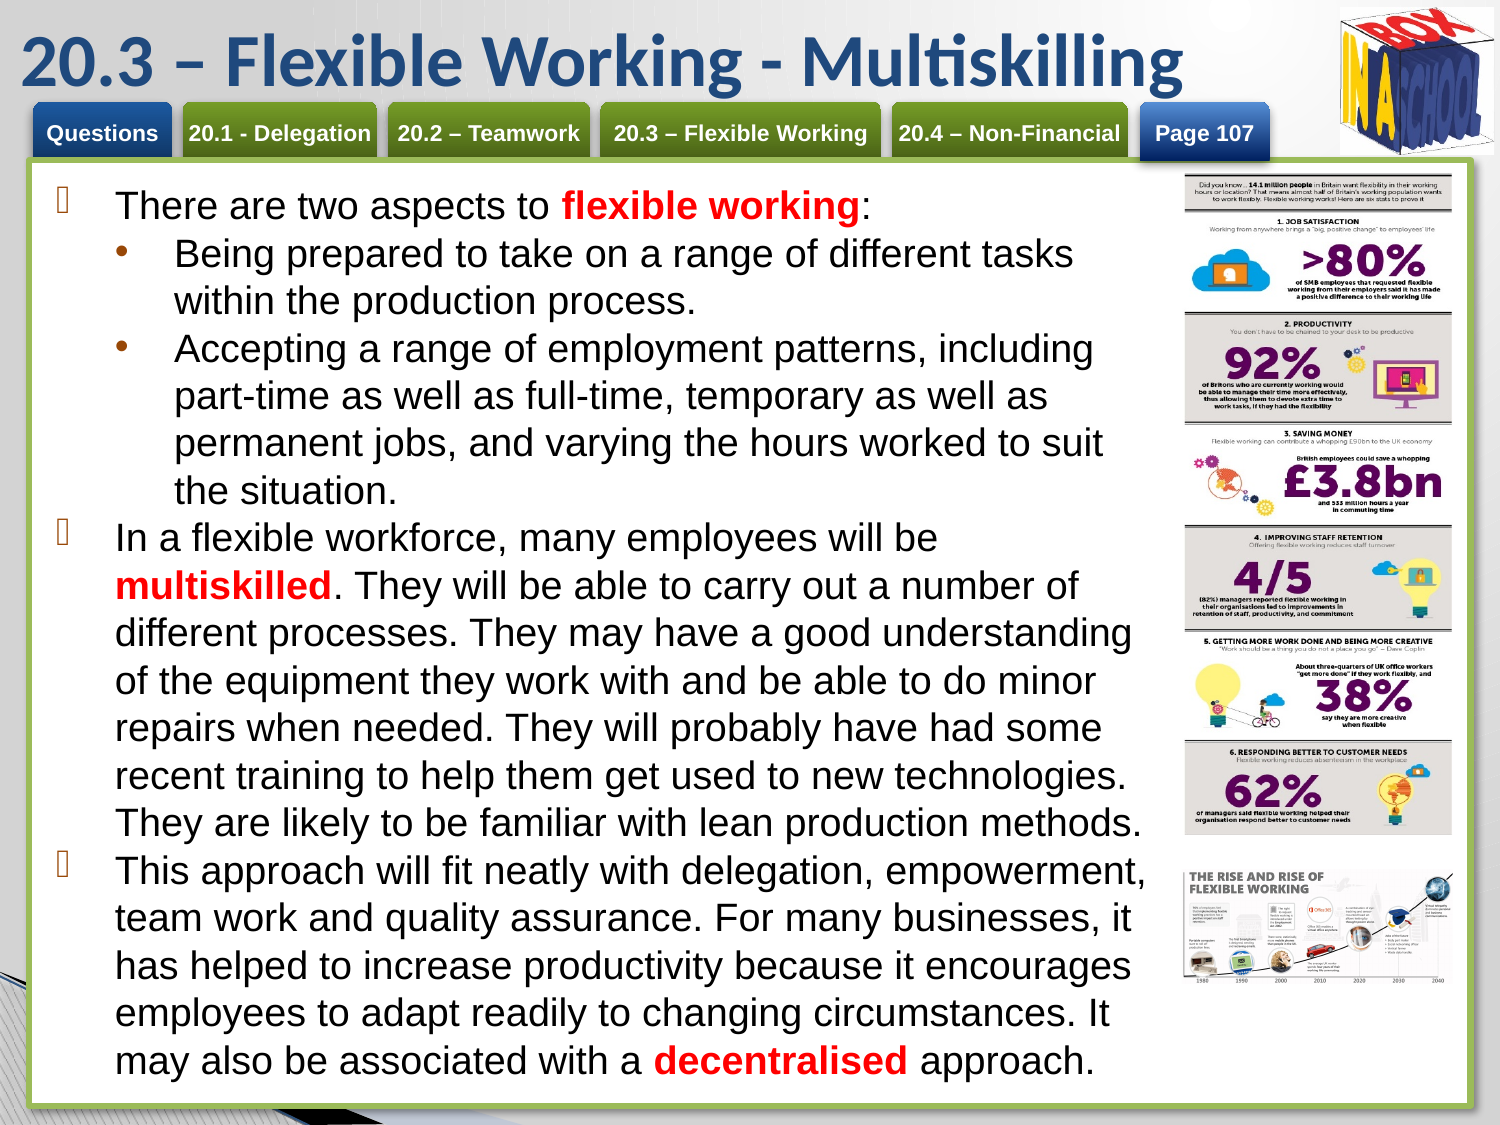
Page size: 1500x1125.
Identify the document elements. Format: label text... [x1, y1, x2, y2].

picture [1181, 172, 1453, 835]
picture [281, 1114, 303, 1125]
text_box Page 107 [1139, 101, 1270, 161]
title 20.3 – Flexible Working - Multiskilling [5, 11, 1270, 102]
picture [1181, 869, 1453, 984]
picture [1340, 7, 1495, 155]
text_box There are two aspects to flexible working: Being prepared to take on a range of different tasks within the production process. Accepting a range of employment patterns, including part-time as well as full-time, temporary as well as permanent jobs, and varying the hours worked to suit the situation. In a flexible workforce, many employees will be multiskilled. They will be able to carry out a number of different processes. They may have a good understanding of the equipment they work with and be able to do minor repairs when needed. They will probably have had some recent training to help them get used to new technologies. They are likely to be familiar with lean production methods. This approach will fit neatly with delegation, empowerment, team work and quality assurance. For many businesses, it has helped to increase productivity because it encourages employees to adapt readily to changing circumstances. It may also be associated with a decentralised approach. [41, 172, 1176, 1090]
